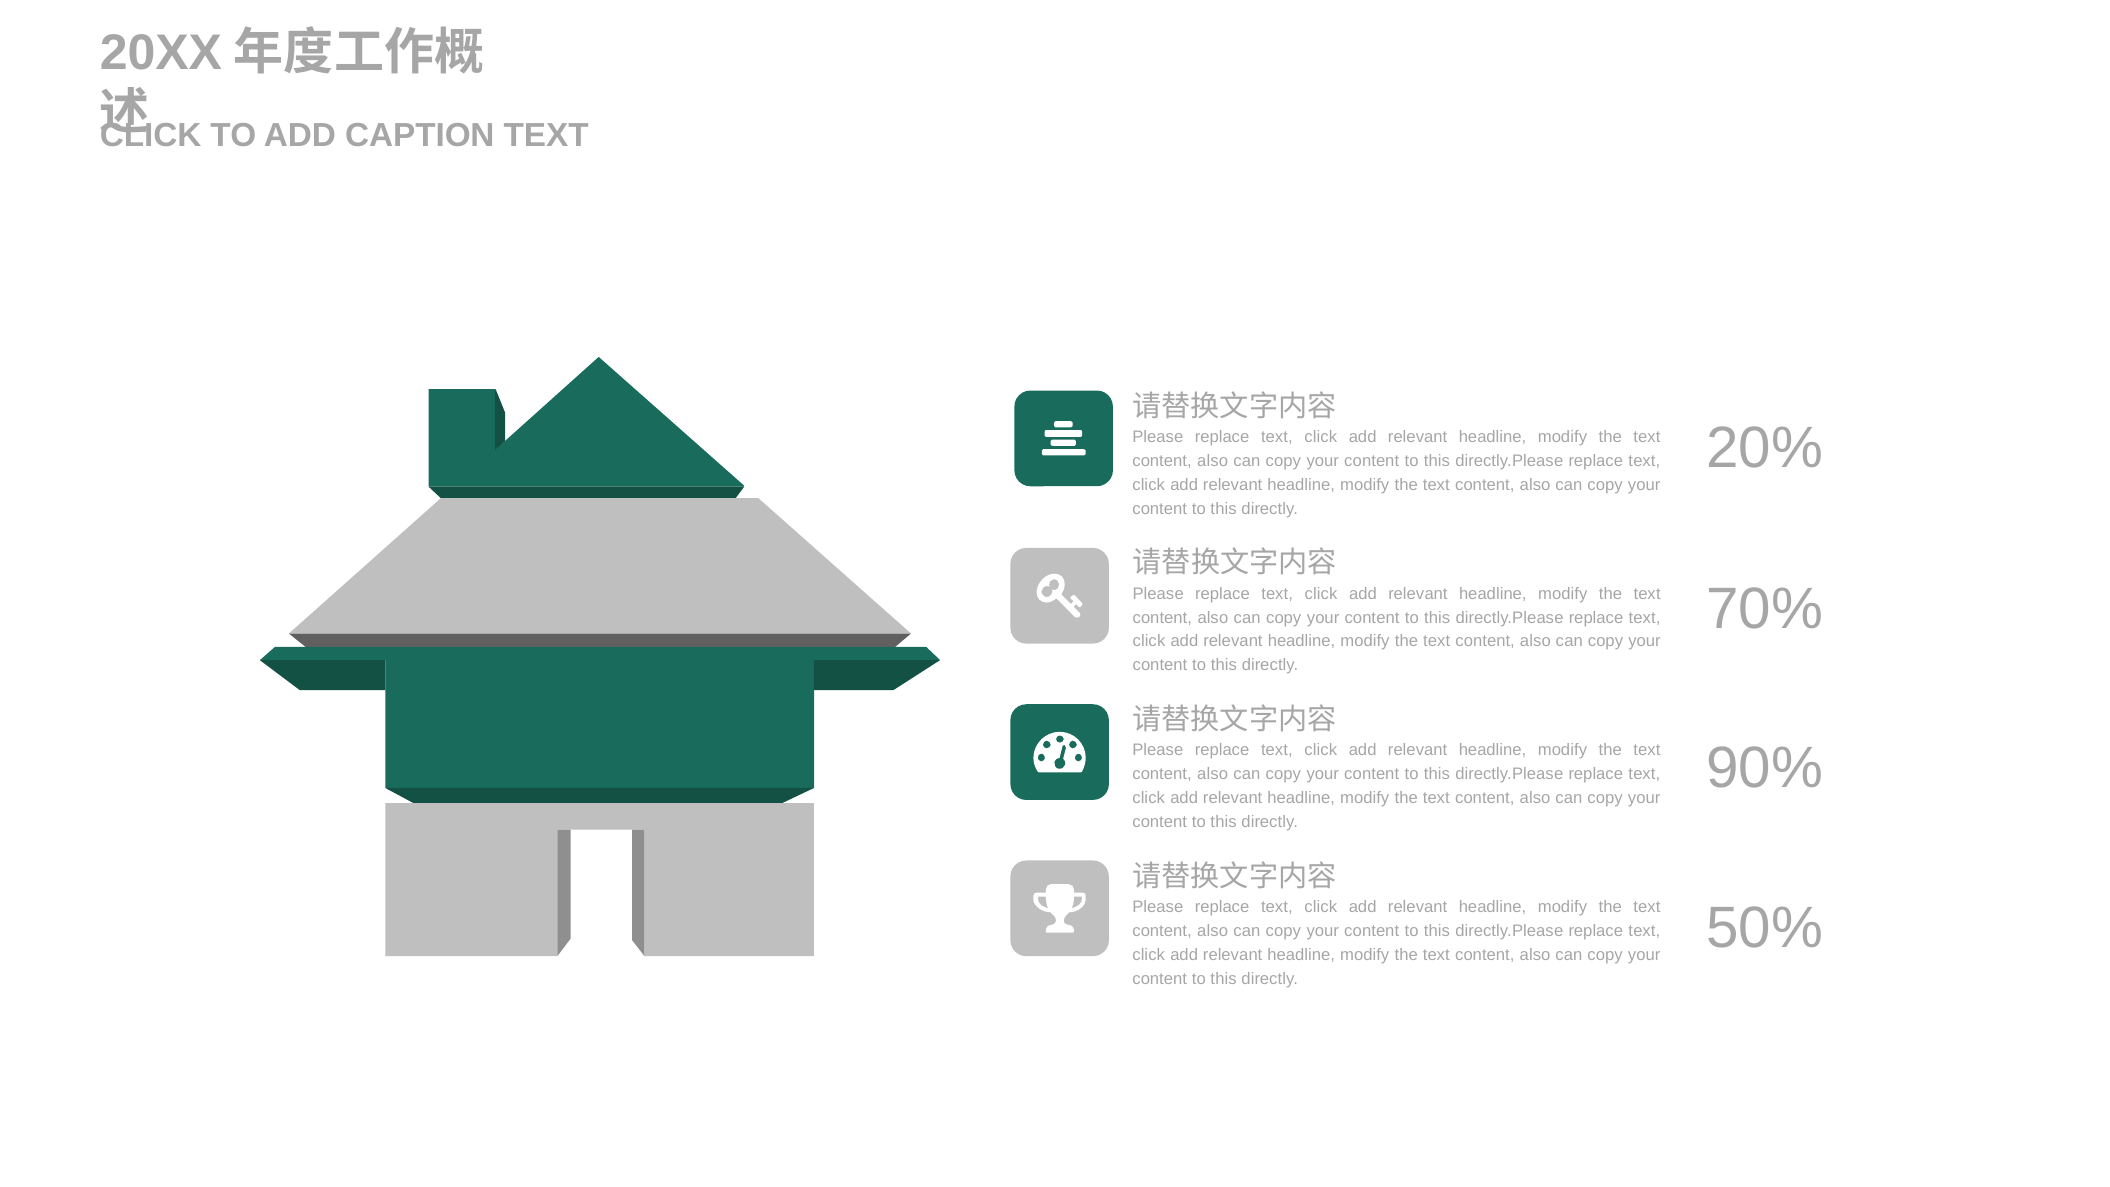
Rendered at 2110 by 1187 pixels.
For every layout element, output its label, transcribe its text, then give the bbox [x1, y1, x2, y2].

text_box 请替换文字内容 Please replace text, click add relevant headline, modify the text content, also can copy your content to this directly.Please replace text, click add relevant headline, modify the text content, also can copy your content to this directly. [1132, 536, 1662, 675]
text_box 50% [1706, 874, 1824, 959]
text_box 90% [1706, 715, 1824, 800]
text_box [1010, 547, 1109, 644]
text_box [1014, 390, 1113, 487]
text_box 请替换文字内容 Please replace text, click add relevant headline, modify the text content, also can copy your content to this directly.Please replace text, click add relevant headline, modify the text content, also can copy your content to this directly. [1132, 379, 1662, 518]
text_box 20% [1706, 395, 1824, 480]
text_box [288, 498, 911, 646]
text_box 请替换文字内容 Please replace text, click add relevant headline, modify the text content, also can copy your content to this directly.Please replace text, click add relevant headline, modify the text content, also can copy your content to this directly. [1132, 849, 1662, 988]
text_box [428, 356, 745, 498]
text_box 请替换文字内容 Please replace text, click add relevant headline, modify the text content, also can copy your content to this directly.Please replace text, click add relevant headline, modify the text content, also can copy your content to this directly. [1132, 693, 1662, 831]
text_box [259, 646, 941, 804]
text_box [1010, 704, 1109, 800]
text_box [1010, 860, 1109, 957]
text_box 20XX年度工作概述 [99, 19, 534, 113]
text_box CLICK TO ADD CAPTION TEXT [99, 113, 629, 154]
text_box 70% [1706, 555, 1824, 640]
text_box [385, 803, 814, 957]
